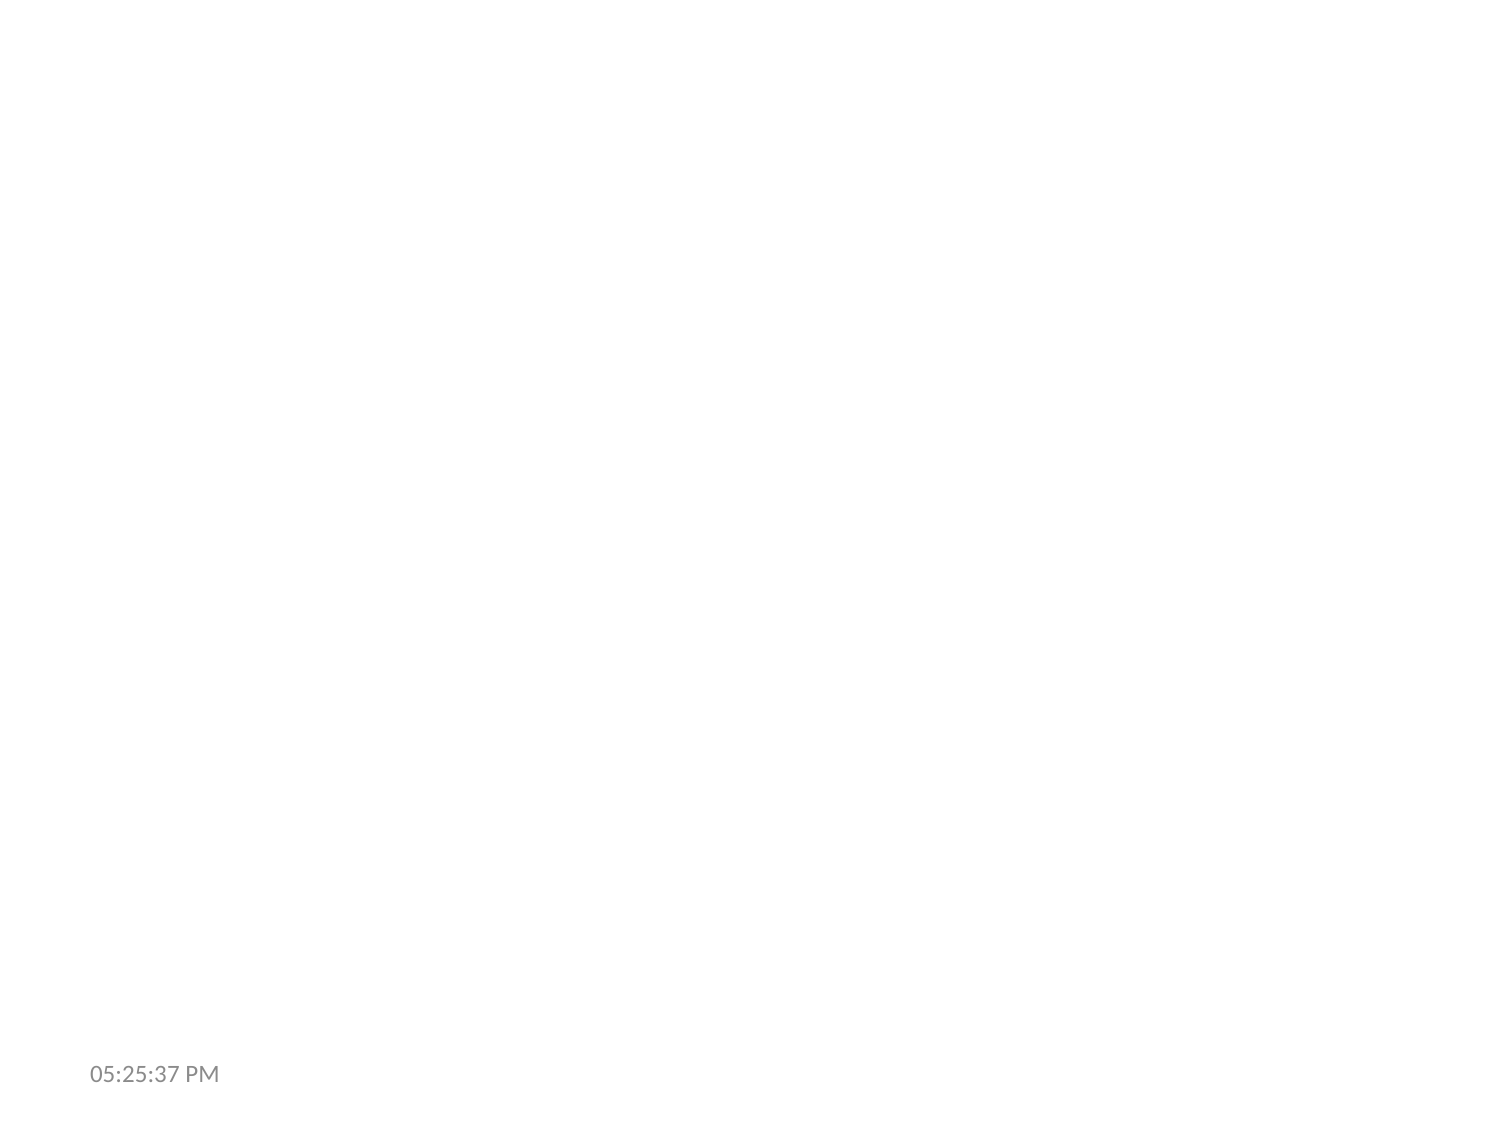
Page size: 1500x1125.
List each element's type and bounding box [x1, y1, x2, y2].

slide_number [75, 1042, 425, 1103]
